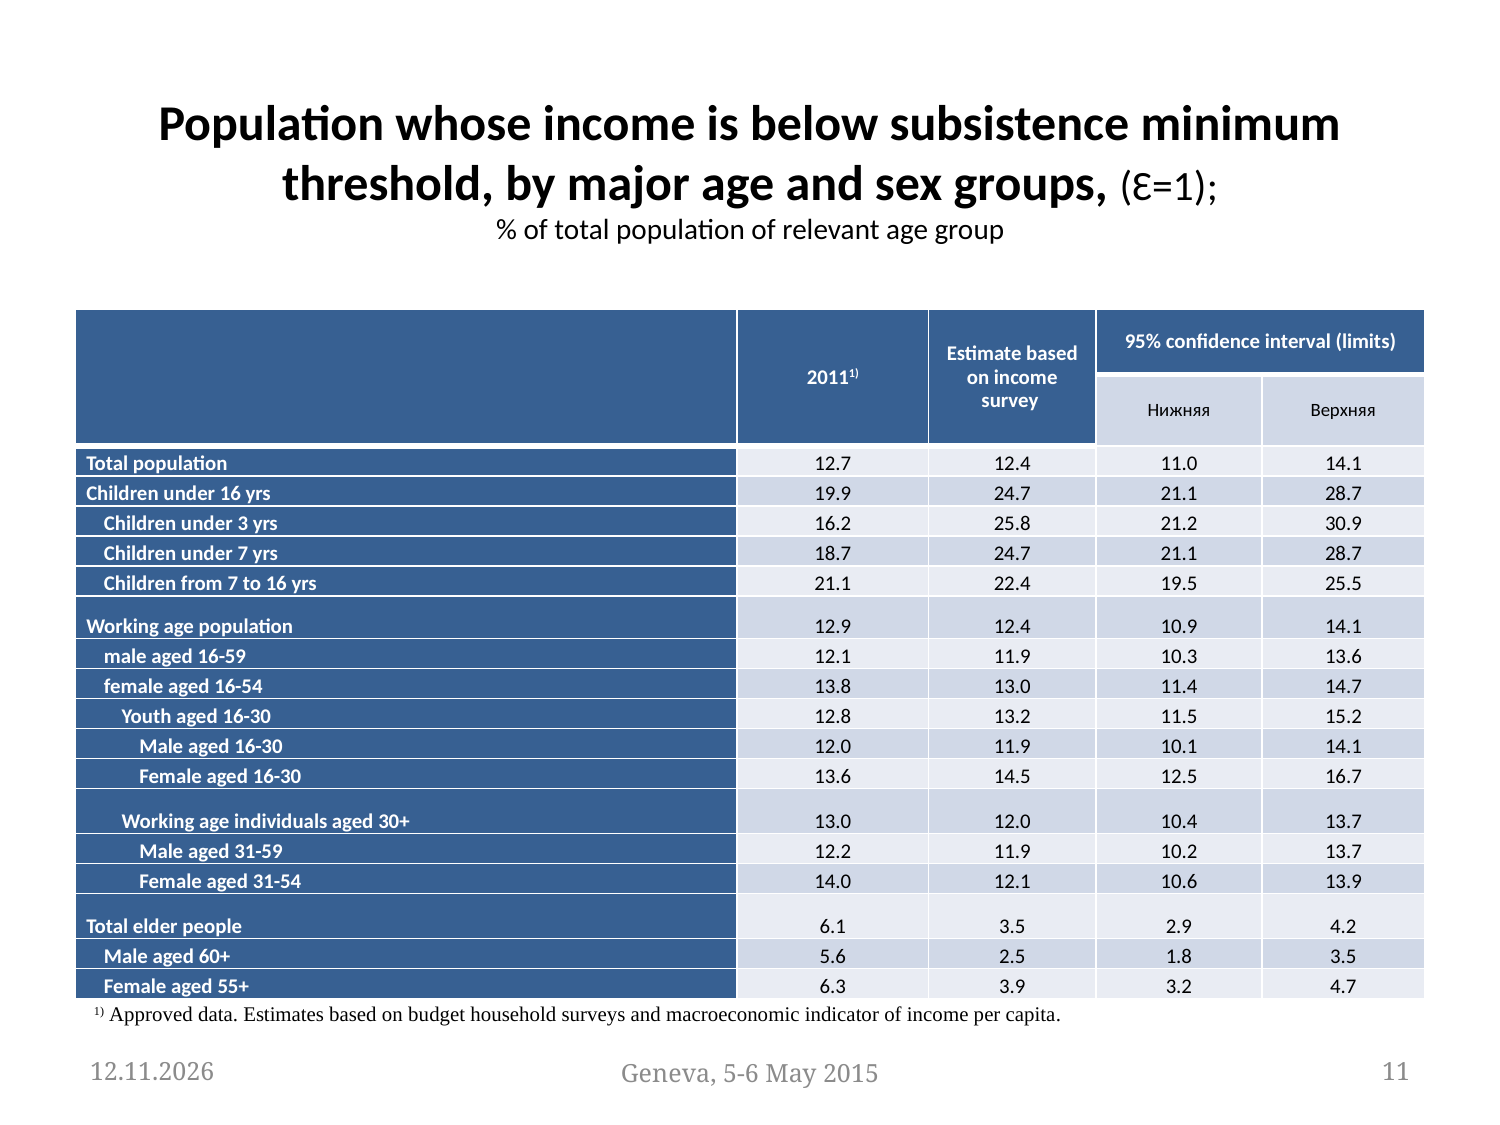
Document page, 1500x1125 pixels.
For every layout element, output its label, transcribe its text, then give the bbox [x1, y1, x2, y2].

table_cell 12.5 [1097, 759, 1261, 788]
table_cell 12.0 [929, 789, 1095, 833]
table_cell 3.2 [1097, 969, 1261, 993]
table_cell 14.1 [1263, 447, 1424, 475]
table_cell 10.2 [1097, 834, 1261, 863]
table_cell Male aged 16-30 [76, 729, 736, 758]
table_cell 11.9 [929, 729, 1095, 758]
table_cell male aged 16-59 [76, 639, 736, 668]
table_cell 13.6 [738, 759, 928, 788]
table_cell 13.6 [1263, 639, 1424, 668]
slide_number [75, 1042, 425, 1103]
table_cell 10.3 [1097, 639, 1261, 668]
text_box 1) Approved data. Estimates based on budget household surveys and macroeconomic indicator of income per capita. [78, 993, 1329, 1034]
table_cell 3.5 [1263, 939, 1424, 968]
table_cell 10.1 [1097, 729, 1261, 758]
table_cell 14.1 [1263, 597, 1424, 638]
table_cell 12.4 [929, 449, 1095, 475]
table_header [76, 310, 736, 443]
table_header 20111) [738, 310, 928, 443]
table_cell Children under 7 yrs [76, 537, 736, 565]
table_cell 11.4 [1097, 669, 1261, 698]
table_cell 30.9 [1263, 507, 1424, 535]
table_cell 10.4 [1097, 789, 1261, 833]
table_cell Male aged 31-59 [76, 834, 736, 863]
table_cell 14.7 [1263, 669, 1424, 698]
title Population whose income is below subsistence minimum threshold, by major age and sex groups, (Ɛ=1); % of total population of relevant age group [75, 45, 1425, 291]
table_cell 14.0 [738, 864, 928, 893]
table_cell 12.1 [929, 864, 1095, 893]
table_cell 6.1 [738, 894, 928, 938]
table_cell 4.2 [1263, 894, 1424, 938]
table_cell 13.7 [1263, 834, 1424, 863]
table_cell 24.7 [929, 537, 1095, 565]
table_cell 22.4 [929, 567, 1095, 595]
table_cell 12.4 [929, 597, 1095, 638]
table_cell 25.5 [1263, 567, 1424, 595]
table_cell 14.1 [1263, 729, 1424, 758]
table_header 95% confidence interval (limits) [1097, 310, 1424, 372]
table_cell 2.5 [929, 939, 1095, 968]
table_cell Working age individuals aged 30+ [76, 789, 736, 833]
table_cell Female aged 31-54 [76, 864, 736, 893]
table_cell 1.8 [1097, 939, 1261, 968]
table_cell Children from 7 to 16 yrs [76, 567, 736, 595]
table_cell 24.7 [929, 477, 1095, 505]
table_cell 15.2 [1263, 699, 1424, 728]
table_cell female aged 16-54 [76, 669, 736, 698]
table_cell 13.0 [929, 669, 1095, 698]
table_cell 21.1 [1097, 477, 1261, 505]
table_cell Female aged 55+ [76, 969, 736, 998]
table_cell 19.5 [1097, 567, 1261, 595]
table_cell 28.7 [1263, 537, 1424, 565]
table_cell Total population [76, 449, 736, 475]
table_cell Верхняя [1263, 377, 1424, 445]
table_cell 11.0 [1097, 447, 1261, 475]
table_cell Нижняя [1097, 377, 1261, 445]
table_cell 13.2 [929, 699, 1095, 728]
table_cell Youth aged 16-30 [76, 699, 736, 728]
table_cell 4.7 [1263, 969, 1424, 998]
table_cell 12.1 [738, 639, 928, 668]
table_cell 13.8 [738, 669, 928, 698]
table_cell 12.7 [738, 449, 928, 475]
slide_number 11 [1074, 1042, 1425, 1103]
table_cell 21.2 [1097, 507, 1261, 535]
table_cell 25.8 [929, 507, 1095, 535]
table_cell 21.1 [738, 567, 928, 595]
table_cell 14.5 [929, 759, 1095, 788]
table_cell 16.7 [1263, 759, 1424, 788]
table_header Estimate based on income survey [929, 310, 1095, 443]
table_cell 6.3 [738, 969, 928, 993]
table_cell 18.7 [738, 537, 928, 565]
table_cell 5.6 [738, 939, 928, 968]
table_cell Total elder people [76, 894, 736, 938]
table_cell 10.6 [1097, 864, 1261, 893]
table_cell Children under 3 yrs [76, 507, 736, 535]
table_cell 16.2 [738, 507, 928, 535]
table_cell 12.9 [738, 597, 928, 638]
table_cell 13.9 [1263, 864, 1424, 893]
table_cell Male aged 60+ [76, 939, 736, 968]
table_cell 2.9 [1097, 894, 1261, 938]
table_cell Working age population [76, 597, 736, 638]
table_cell 3.9 [929, 969, 1095, 993]
table_cell Female aged 16-30 [76, 759, 736, 788]
table_cell 10.9 [1097, 597, 1261, 638]
table_cell 28.7 [1263, 477, 1424, 505]
table_cell 12.2 [738, 834, 928, 863]
table_cell 11.9 [929, 639, 1095, 668]
table_cell 12.0 [738, 729, 928, 758]
table_cell Children under 16 yrs [76, 477, 736, 505]
footer Geneva, 5-6 May 2015 [512, 1042, 988, 1103]
table_cell 11.9 [929, 834, 1095, 863]
table_cell 13.7 [1263, 789, 1424, 833]
table_cell 12.8 [738, 699, 928, 728]
table_cell 13.0 [738, 789, 928, 833]
table_cell 19.9 [738, 477, 928, 505]
table_cell 3.5 [929, 894, 1095, 938]
table_cell 11.5 [1097, 699, 1261, 728]
table_cell 21.1 [1097, 537, 1261, 565]
